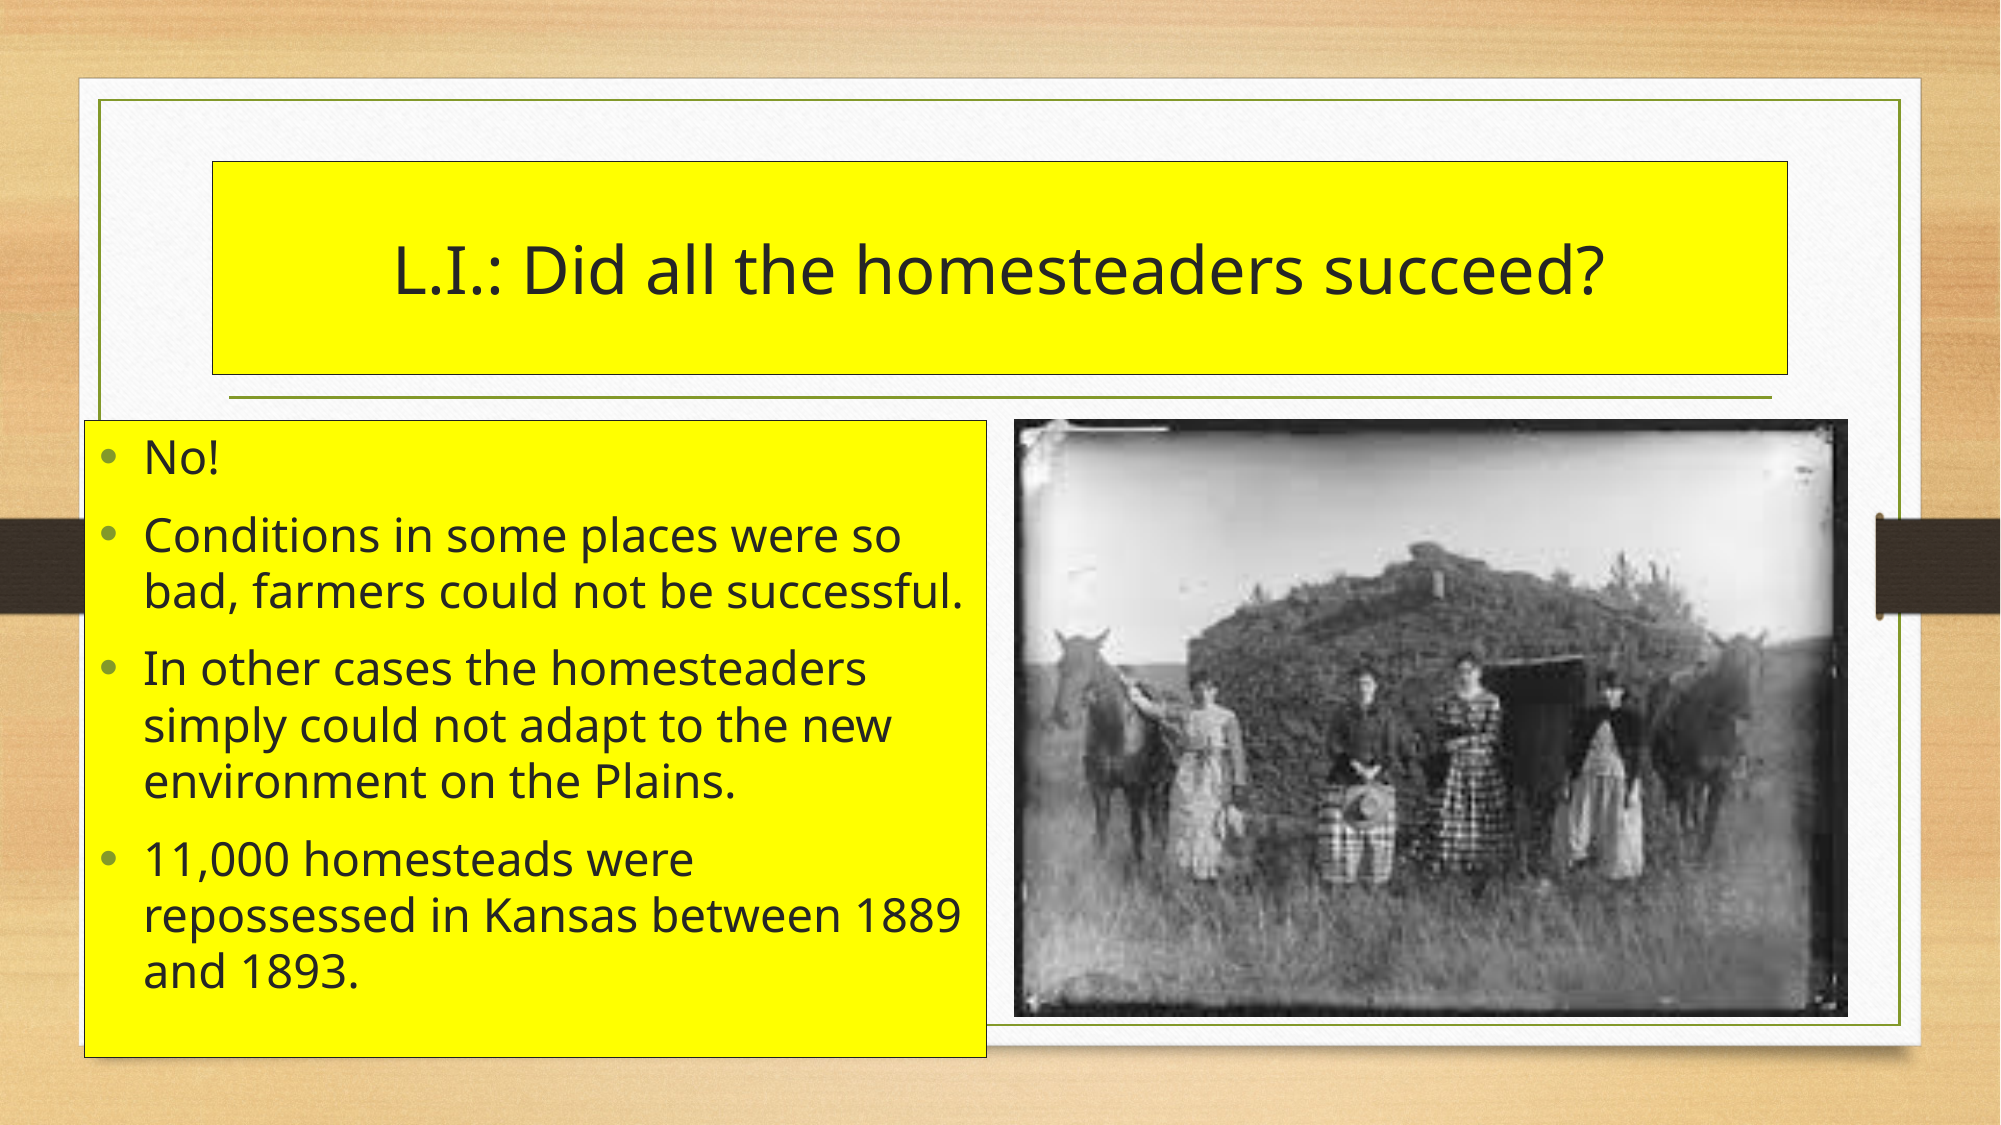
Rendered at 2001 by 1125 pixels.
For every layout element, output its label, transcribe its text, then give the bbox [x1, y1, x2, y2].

picture [0, 0, 2001, 1125]
list No! Conditions in some places were so bad, farmers could not be successful. In other cases the homesteaders simply could not adapt to the new environment on the Plains. 11,000 homesteads were repossessed in Kansas between 1889 and 1893. [84, 420, 987, 1058]
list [1014, 419, 1849, 1017]
title L.I.: Did all the homesteaders succeed? [212, 161, 1788, 375]
